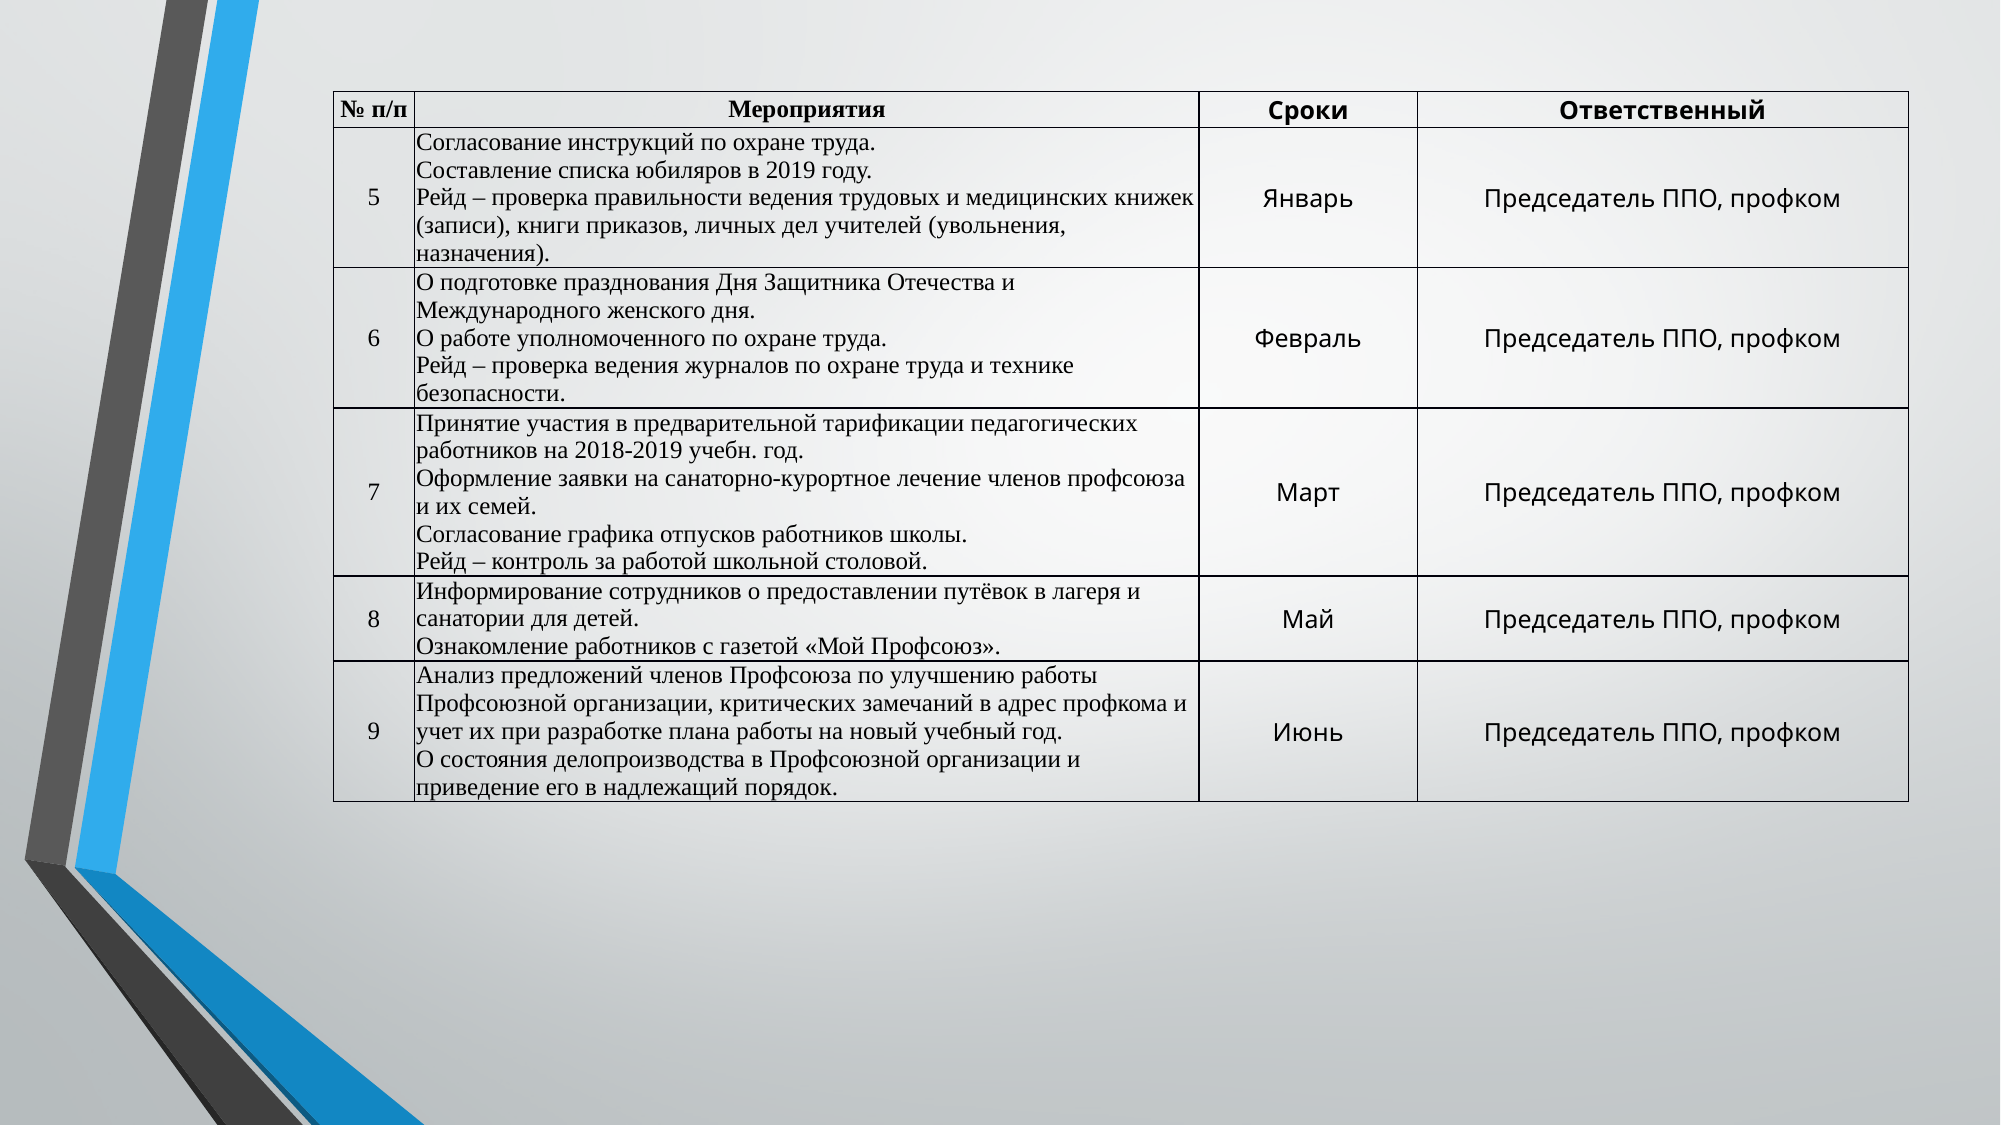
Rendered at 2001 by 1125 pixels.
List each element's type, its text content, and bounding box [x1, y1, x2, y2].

table_cell Председатель ППО, профком [1418, 409, 1908, 575]
table_cell Январь [1200, 128, 1417, 267]
table_cell Февраль [1200, 268, 1417, 407]
table_header Мероприятия [415, 92, 1198, 127]
table_cell 7 [334, 409, 414, 575]
table_cell Информирование сотрудников о предоставлении путёвок в лагеря и санатории для детей. Ознакомление работников с газетой «Мой Профсоюз». [415, 577, 1198, 660]
table_header Сроки [1200, 92, 1417, 127]
table_cell Принятие участия в предварительной тарификации педагогических работников на 2018-2019 учебн. год. Оформление заявки на санаторно-курортное лечение членов профсоюза и их семей. Согласование графика отпусков работников школы. Рейд – контроль за работой школьной столовой. [415, 409, 1198, 575]
table_cell Председатель ППО, профком [1418, 268, 1908, 407]
table_cell Март [1200, 409, 1417, 575]
table_cell 8 [334, 577, 414, 660]
table_cell Май [1200, 577, 1417, 660]
table_header Ответственный [1418, 92, 1908, 127]
table_cell Согласование инструкций по охране труда. Составление списка юбиляров в 2019 году. Рейд – проверка правильности ведения трудовых и медицинских книжек (записи), книги приказов, личных дел учителей (увольнения, назначения). [415, 128, 1198, 267]
table_cell Председатель ППО, профком [1418, 577, 1908, 660]
table_cell 9 [334, 662, 414, 801]
table_cell Анализ предложений членов Профсоюза по улучшению работы Профсоюзной организации, критических замечаний в адрес профкома и учет их при разработке плана работы на новый учебный год. О состояния делопроизводства в Профсоюзной организации и приведение его в надлежащий порядок. [415, 662, 1198, 801]
table_cell Председатель ППО, профком [1418, 662, 1908, 801]
table_header № п/п [334, 92, 414, 127]
table_cell Председатель ППО, профком [1418, 128, 1908, 267]
table_cell 6 [334, 268, 414, 407]
table_cell Июнь [1200, 662, 1417, 801]
table_cell 5 [334, 128, 414, 267]
table_cell О подготовке празднования Дня Защитника Отечества и Международного женского дня. О работе уполномоченного по охране труда. Рейд – проверка ведения журналов по охране труда и технике безопасности. [415, 268, 1198, 407]
